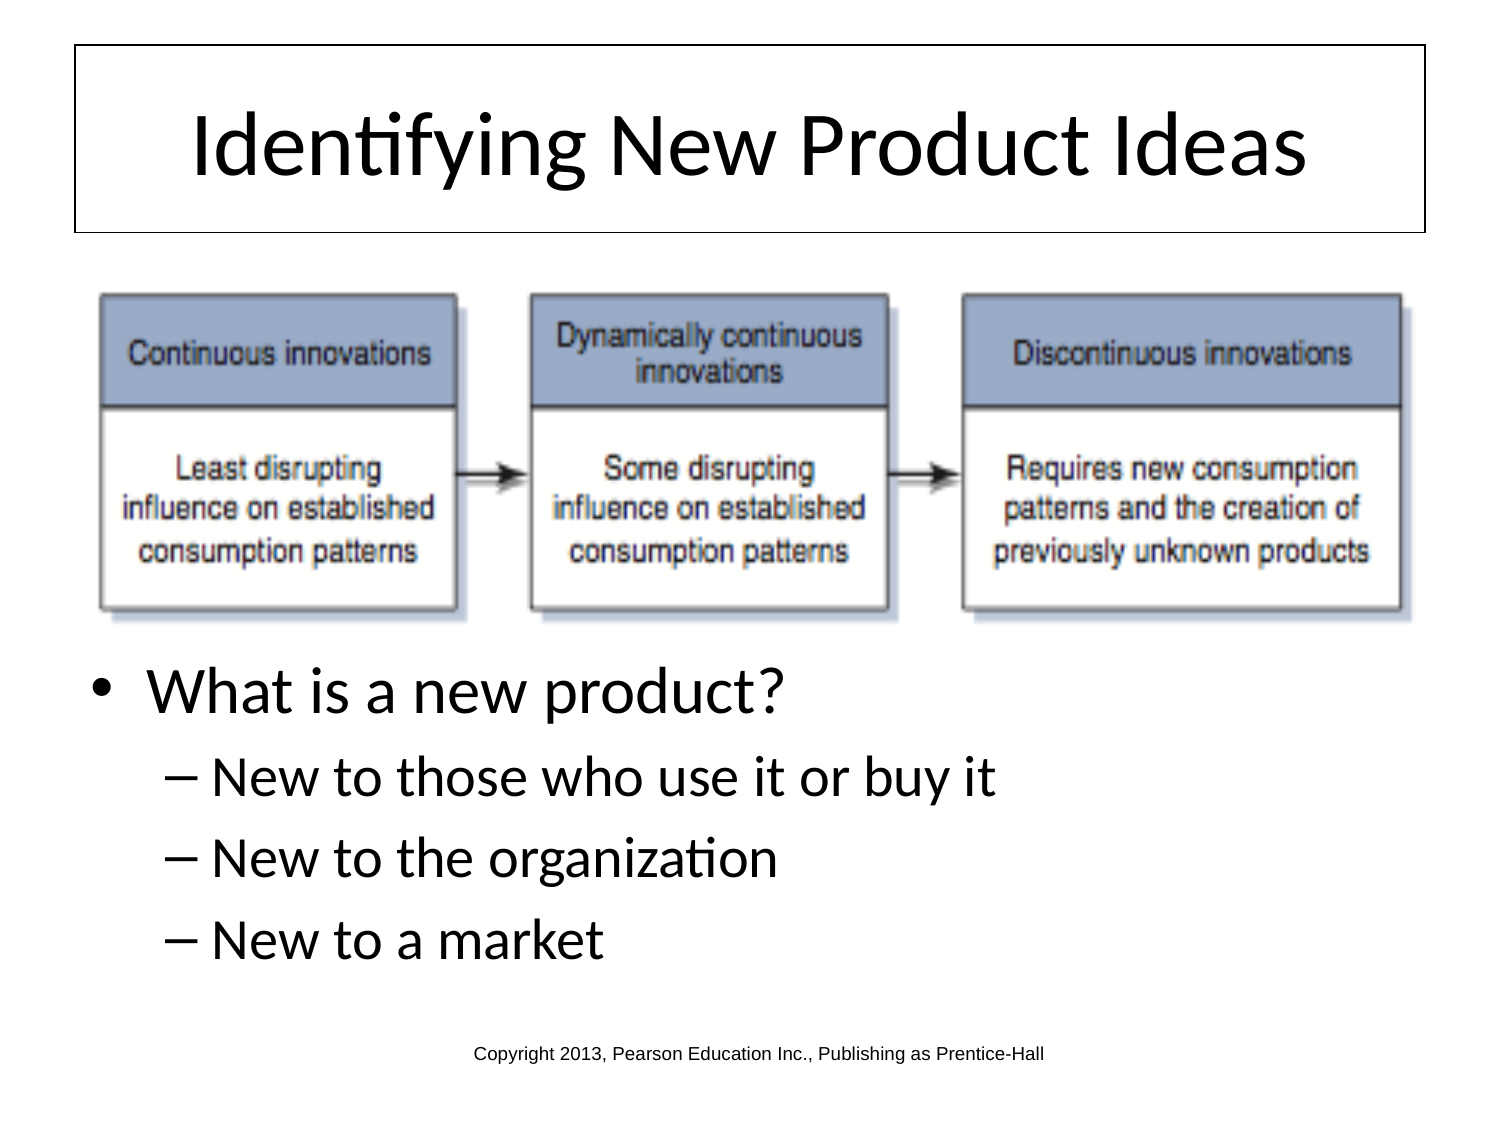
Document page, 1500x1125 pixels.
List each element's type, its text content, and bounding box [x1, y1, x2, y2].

title Identifying New Product Ideas [74, 44, 1426, 233]
text_box Copyright 2013, Pearson Education Inc., Publishing as Prentice-Hall [459, 1033, 1059, 1094]
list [74, 262, 1426, 639]
list What is a new product? New to those who use it or buy it New to the organization New to a market [74, 645, 1426, 1006]
